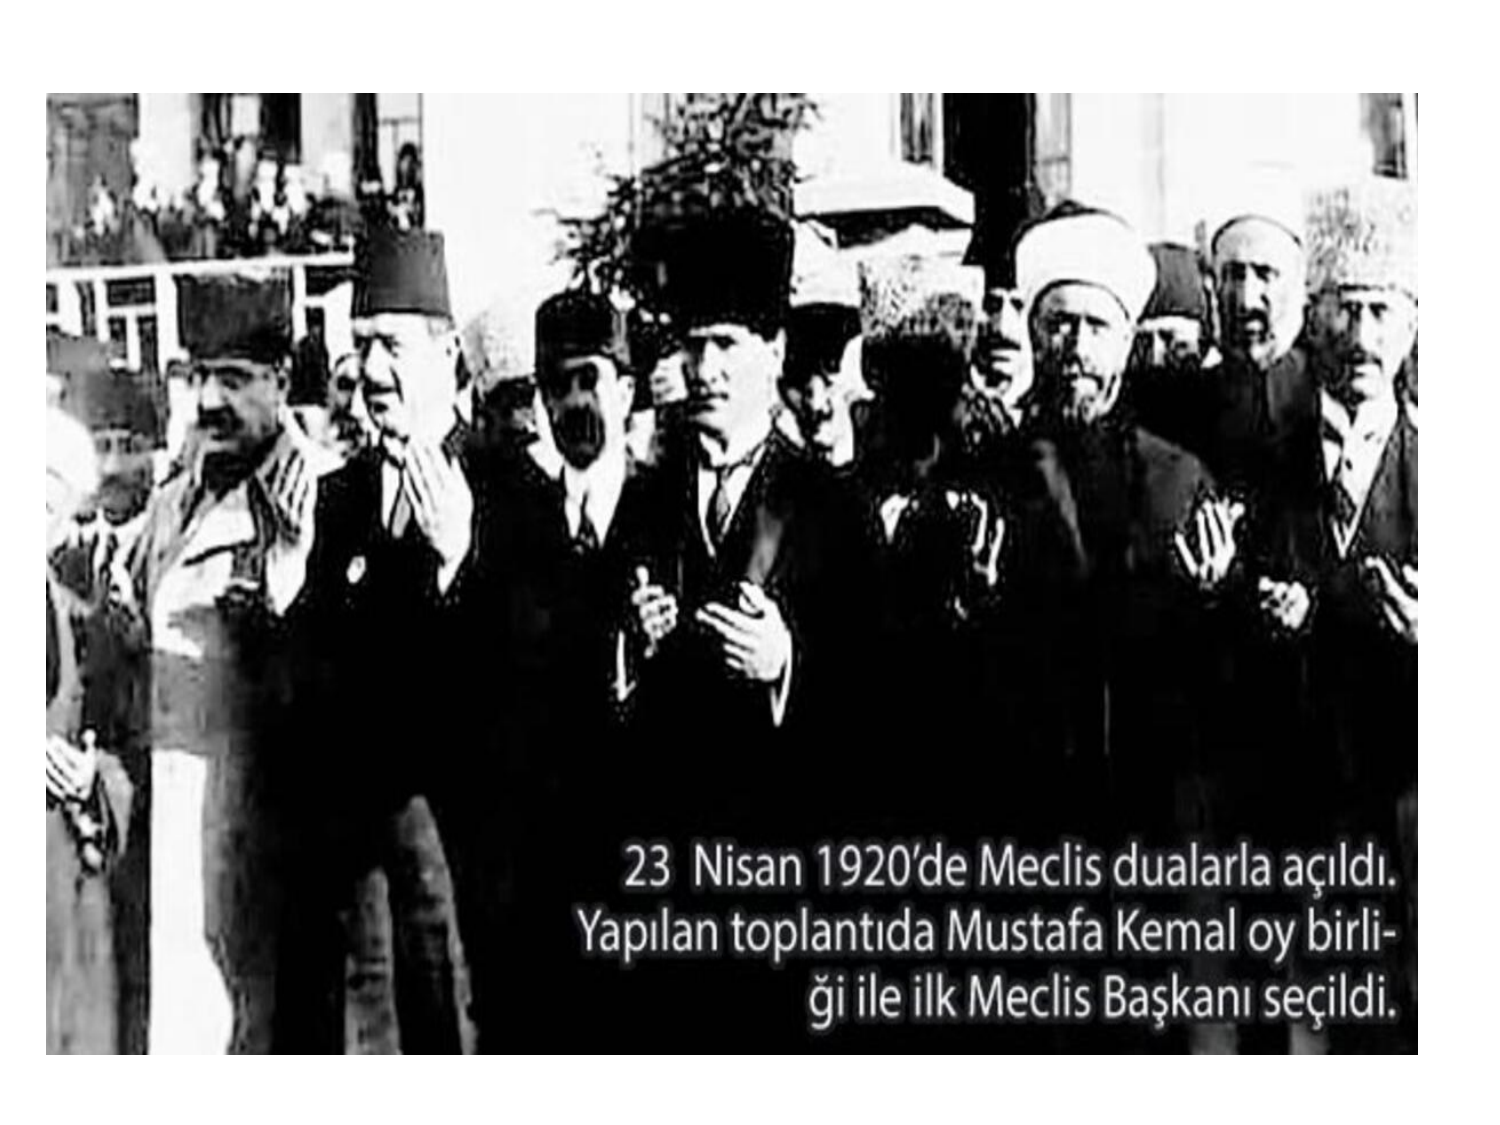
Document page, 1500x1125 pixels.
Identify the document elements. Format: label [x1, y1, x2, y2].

picture [46, 93, 1419, 1055]
